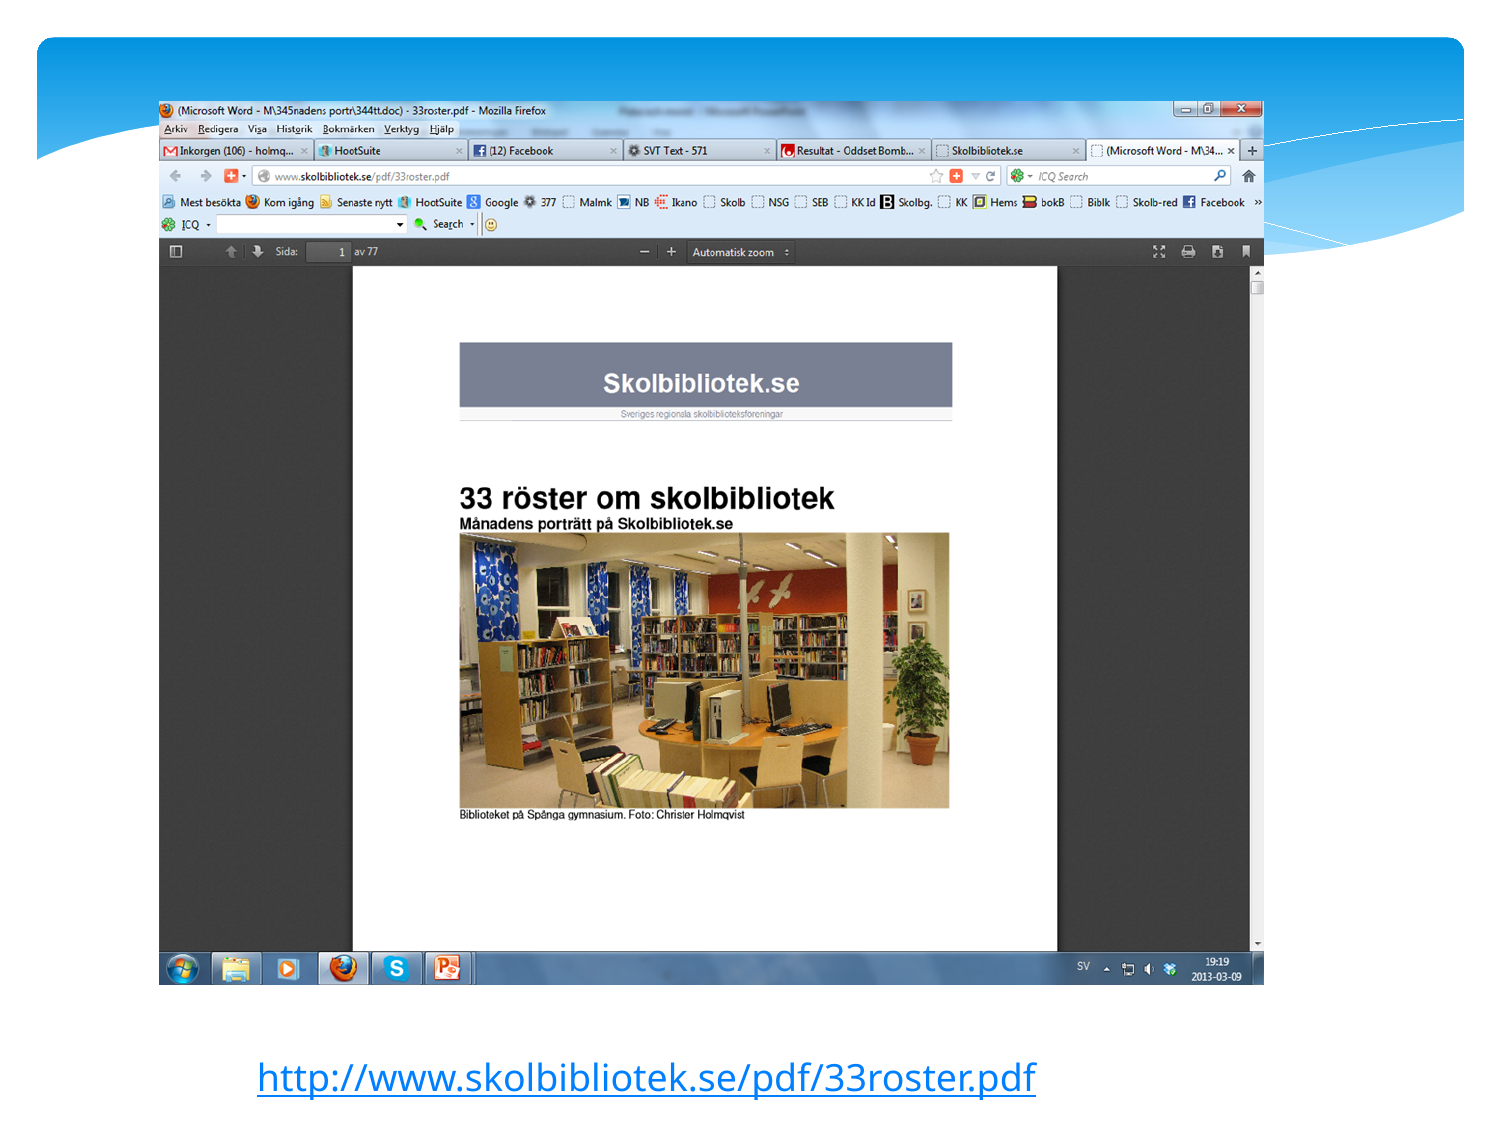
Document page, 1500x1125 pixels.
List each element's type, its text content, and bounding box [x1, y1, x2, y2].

picture [159, 101, 1264, 986]
text_box http://www.skolbibliotek.se/pdf/33roster.pdf [242, 1046, 1223, 1113]
